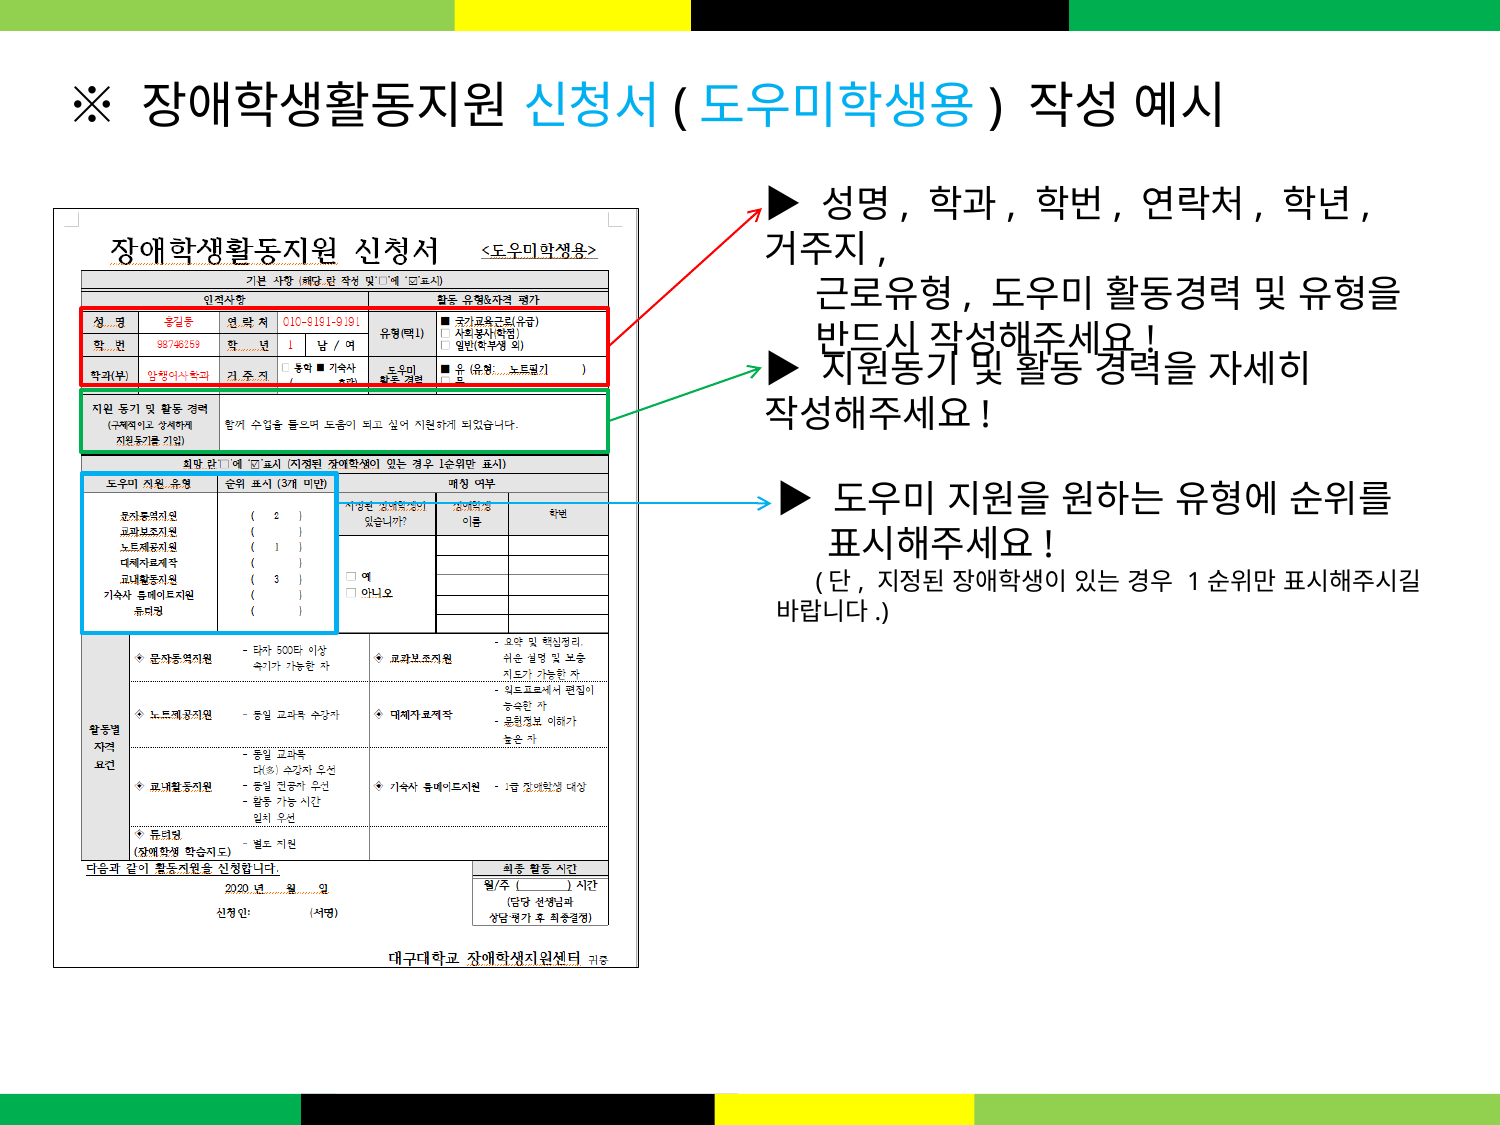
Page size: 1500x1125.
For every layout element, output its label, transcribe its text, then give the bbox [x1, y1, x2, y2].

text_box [607, 207, 762, 347]
text_box ▶ 성명, 학과, 학번, 연락처, 학년, 거주지, 근로유형, 도우미 활동경력 및 유형을 반드시 작성해주세요! [750, 172, 1471, 338]
text_box ※ 장애학생활동지원 신청서(도우미학생용) 작성 예시 [53, 66, 1436, 142]
text_box ▶ 도우미 지원을 원하는 유형에 순위를 표시해주세요! (단, 지정된 장애학생이 있는 경우 1순위만 표시해주시길 바랍니다.) [761, 467, 1462, 633]
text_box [607, 367, 762, 422]
picture [52, 207, 638, 967]
text_box ▶ 지원동기 및 활동 경력을 자세히 작성해주세요! [750, 338, 1471, 443]
picture [85, 477, 333, 630]
